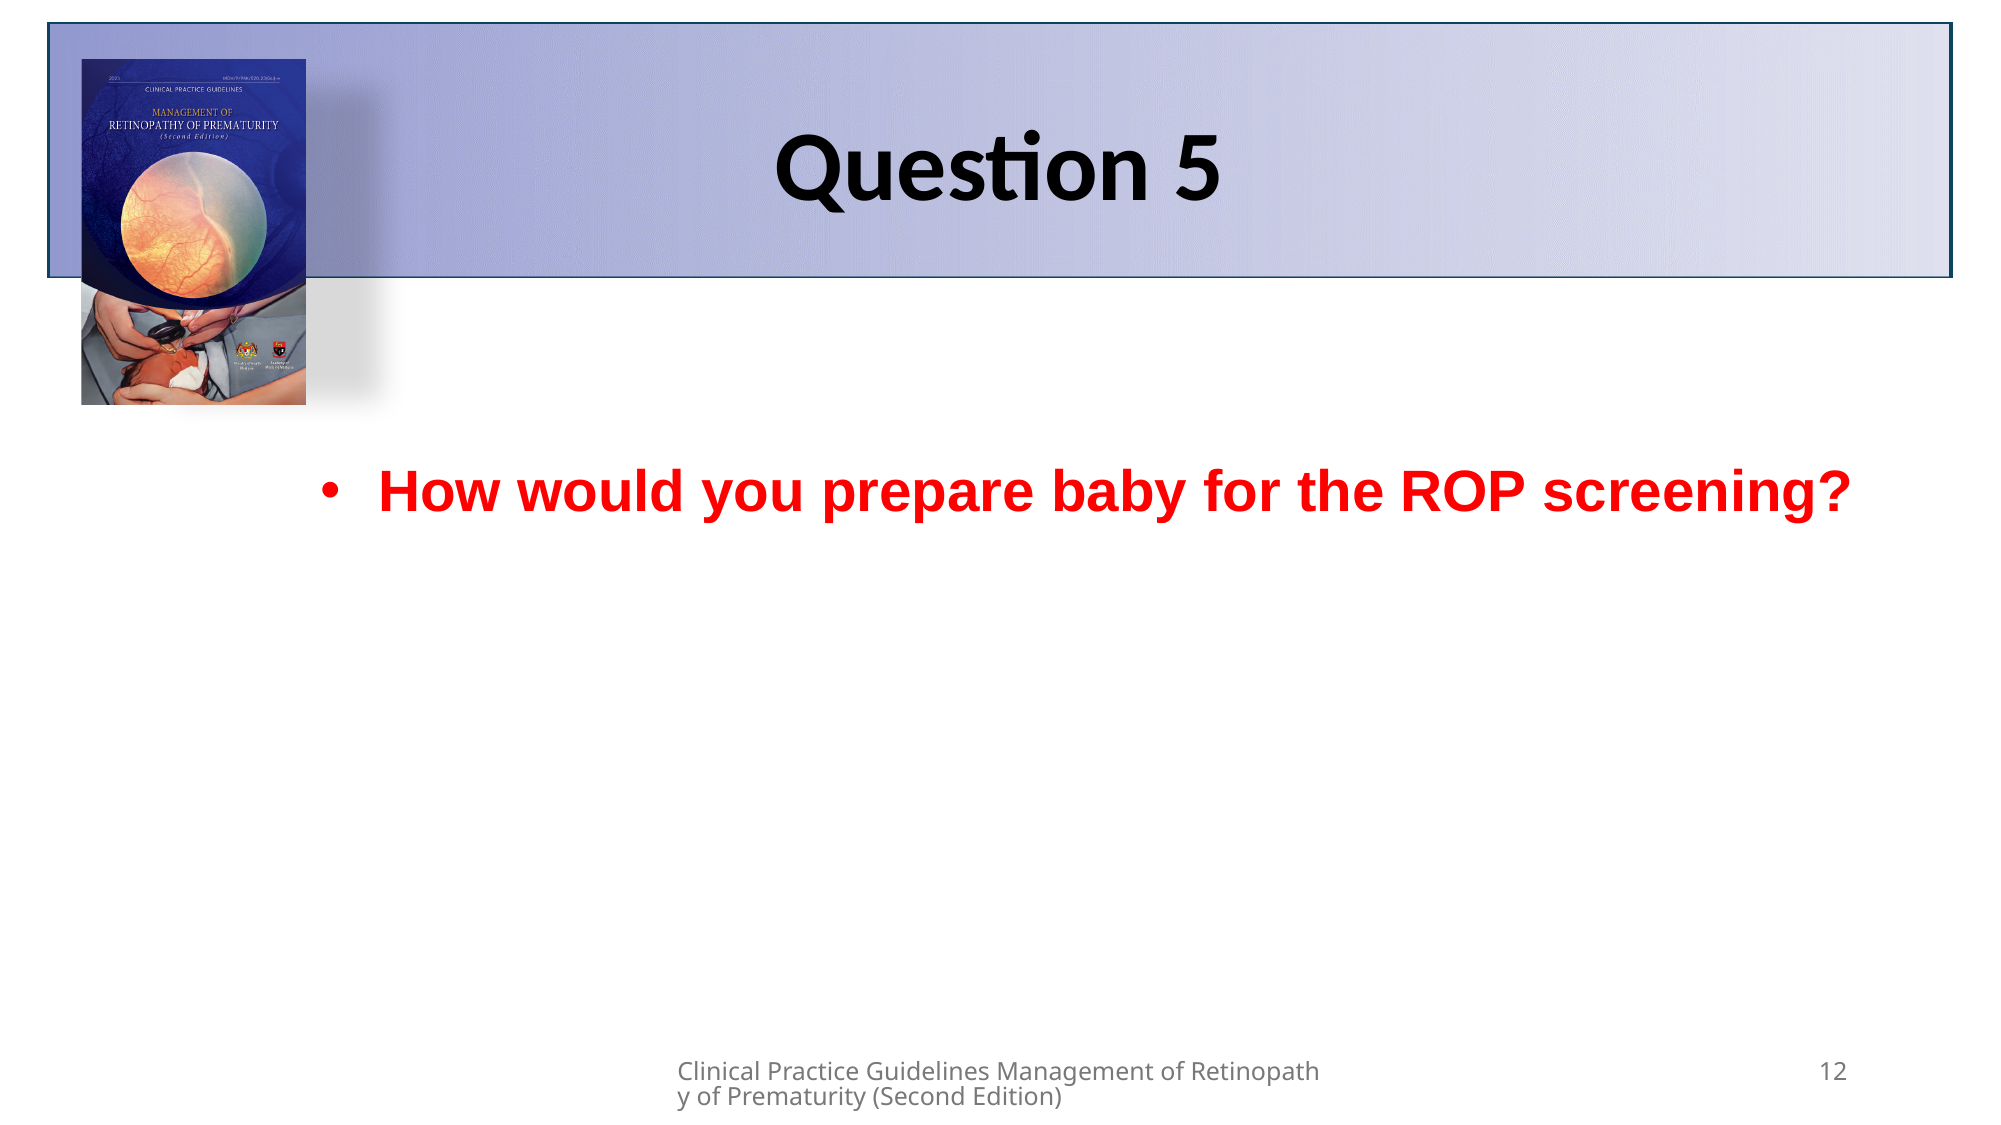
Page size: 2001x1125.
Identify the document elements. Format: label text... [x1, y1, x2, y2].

list How would you prepare baby for the ROP screening? [305, 453, 2000, 1025]
slide_number 12 [1412, 1042, 1863, 1103]
picture [47, 21, 1953, 405]
footer Clinical Practice Guidelines Management of Retinopathy of Prematurity (Second Edition) [662, 1042, 1338, 1103]
